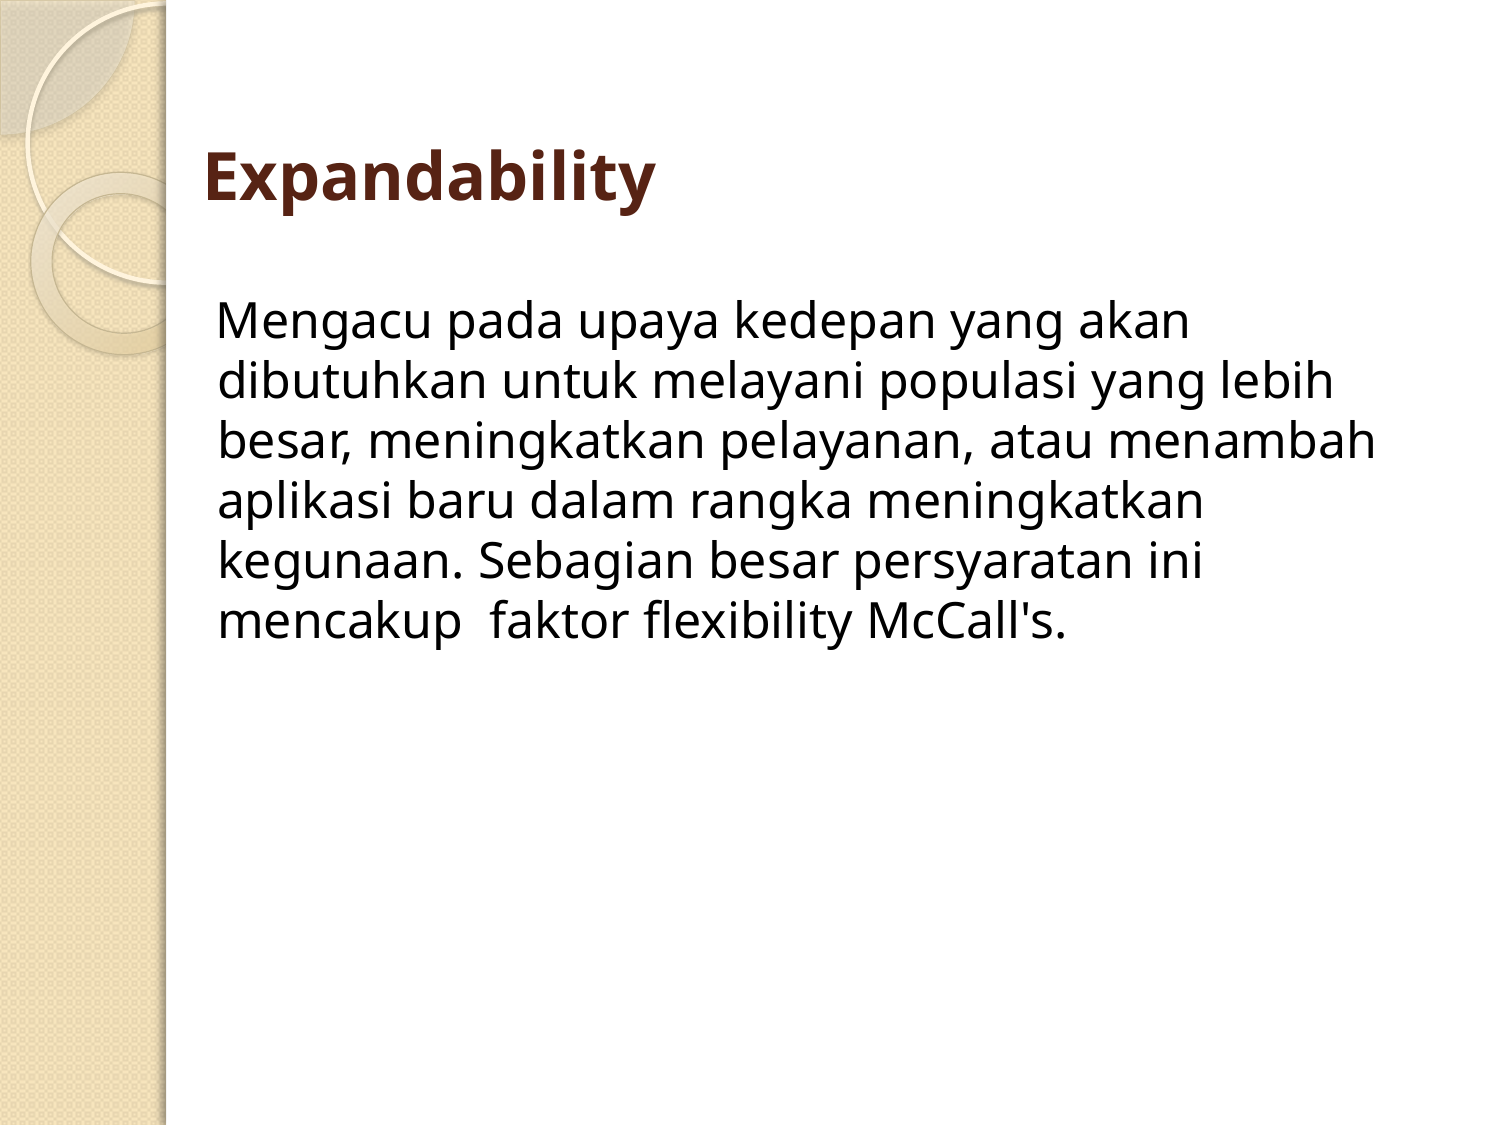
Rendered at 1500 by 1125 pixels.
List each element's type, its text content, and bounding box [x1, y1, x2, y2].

title Expandability [187, 70, 1418, 258]
list Mengacu pada upaya kedepan yang akan dibutuhkan untuk melayani populasi yang lebih besar, meningkatkan pelayanan, atau menambah aplikasi baru dalam rangka meningkatkan kegunaan. Sebagian besar persyaratan ini mencakup faktor flexibility McCall's. [187, 281, 1418, 1069]
